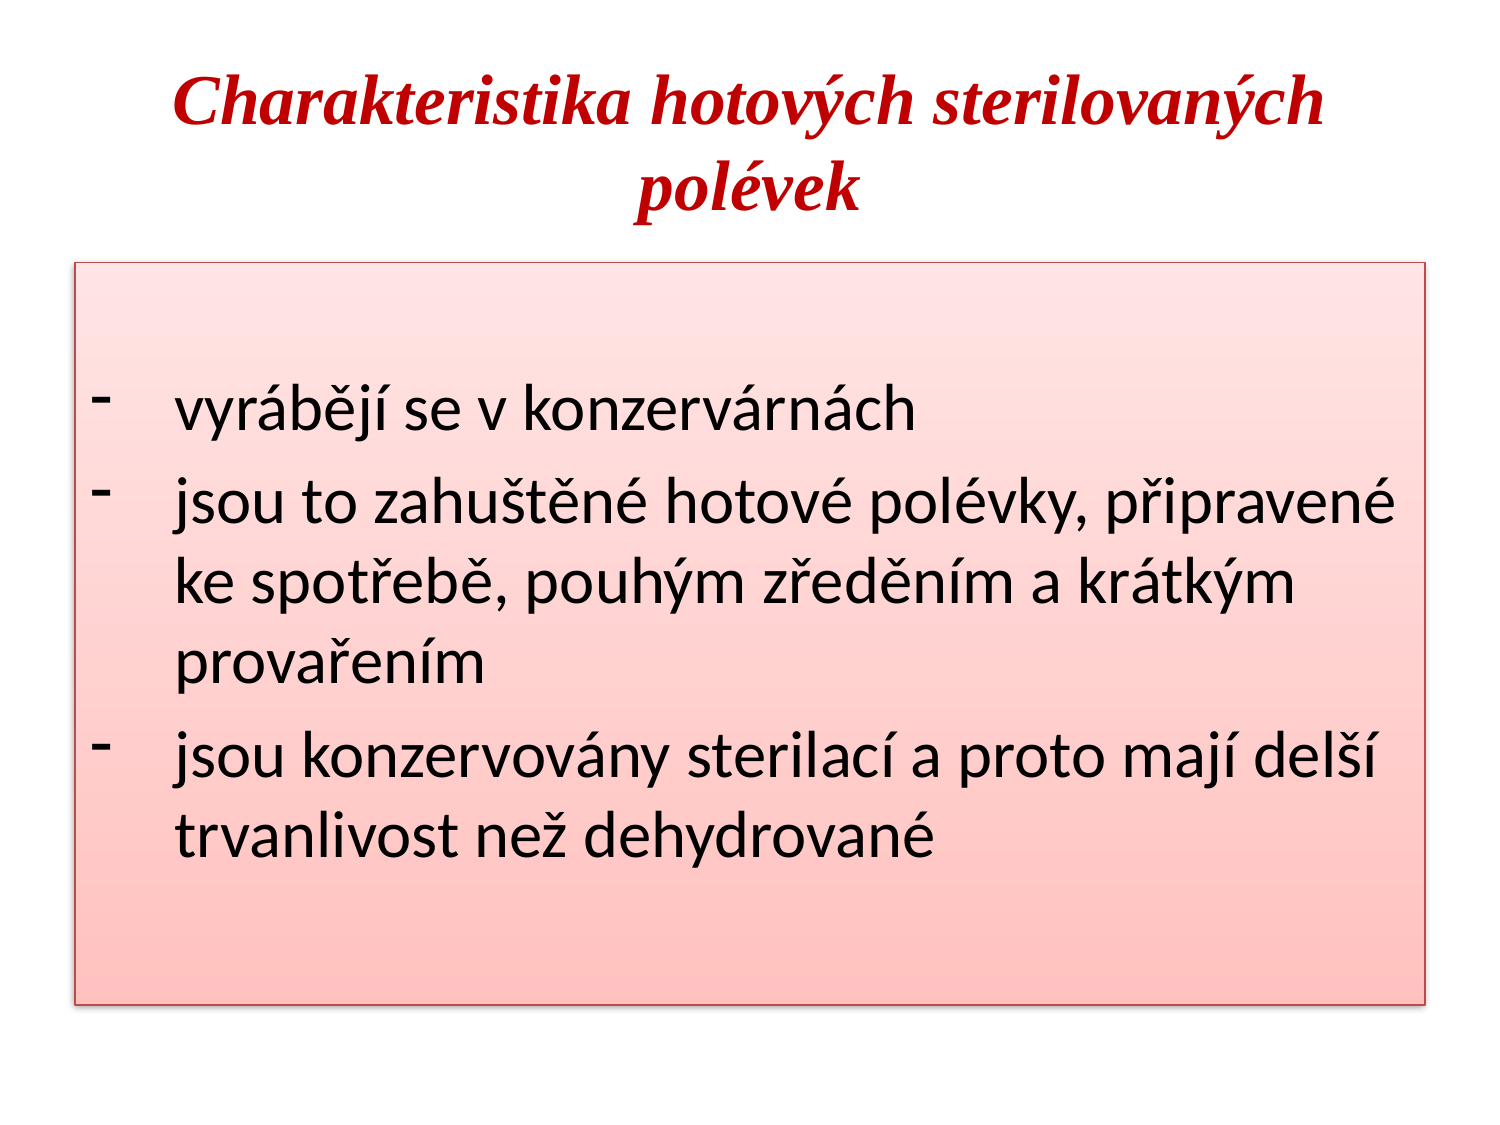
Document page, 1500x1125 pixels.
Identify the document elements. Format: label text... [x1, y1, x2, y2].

list vyrábějí se v konzervárnách jsou to zahuštěné hotové polévky, připravené ke spotřebě, pouhým zředěním a krátkým provařením jsou konzervovány sterilací a proto mají delší trvanlivost než dehydrované [74, 262, 1426, 1006]
title Charakteristika hotových sterilovaných polévek [75, 45, 1425, 233]
